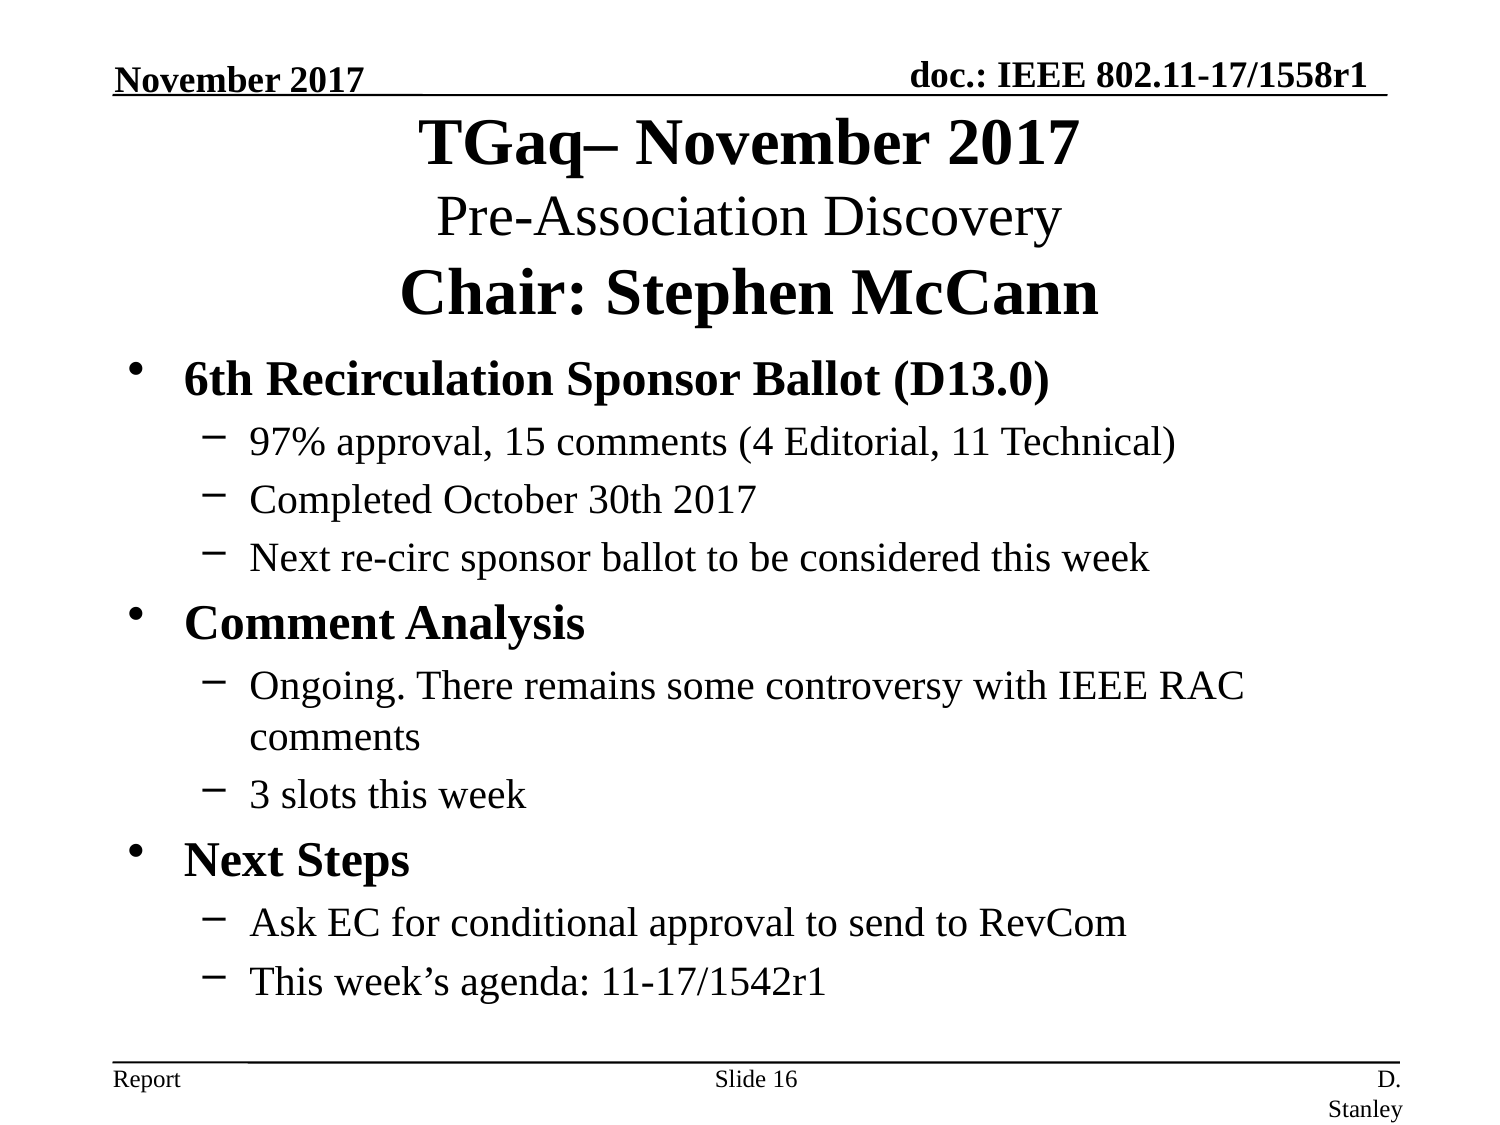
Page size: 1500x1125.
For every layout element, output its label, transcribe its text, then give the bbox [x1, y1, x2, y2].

slide_number Slide 16 [712, 1062, 800, 1093]
list 6th Recirculation Sponsor Ballot (D13.0) 97% approval, 15 comments (4 Editorial, 11 Technical) Completed October 30th 2017 Next re-circ sponsor ballot to be considered this week Comment Analysis Ongoing. There remains some controversy with IEEE RAC comments 3 slots this week Next Steps Ask EC for conditional approval to send to RevCom This week’s agenda: 11-17/1542r1 [112, 337, 1388, 1038]
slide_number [114, 54, 374, 101]
title TGaq– November 2017 Pre-Association Discovery Chair: Stephen McCann [112, 125, 1388, 300]
footer D. Stanley, HP Enterprise [1325, 1062, 1402, 1093]
